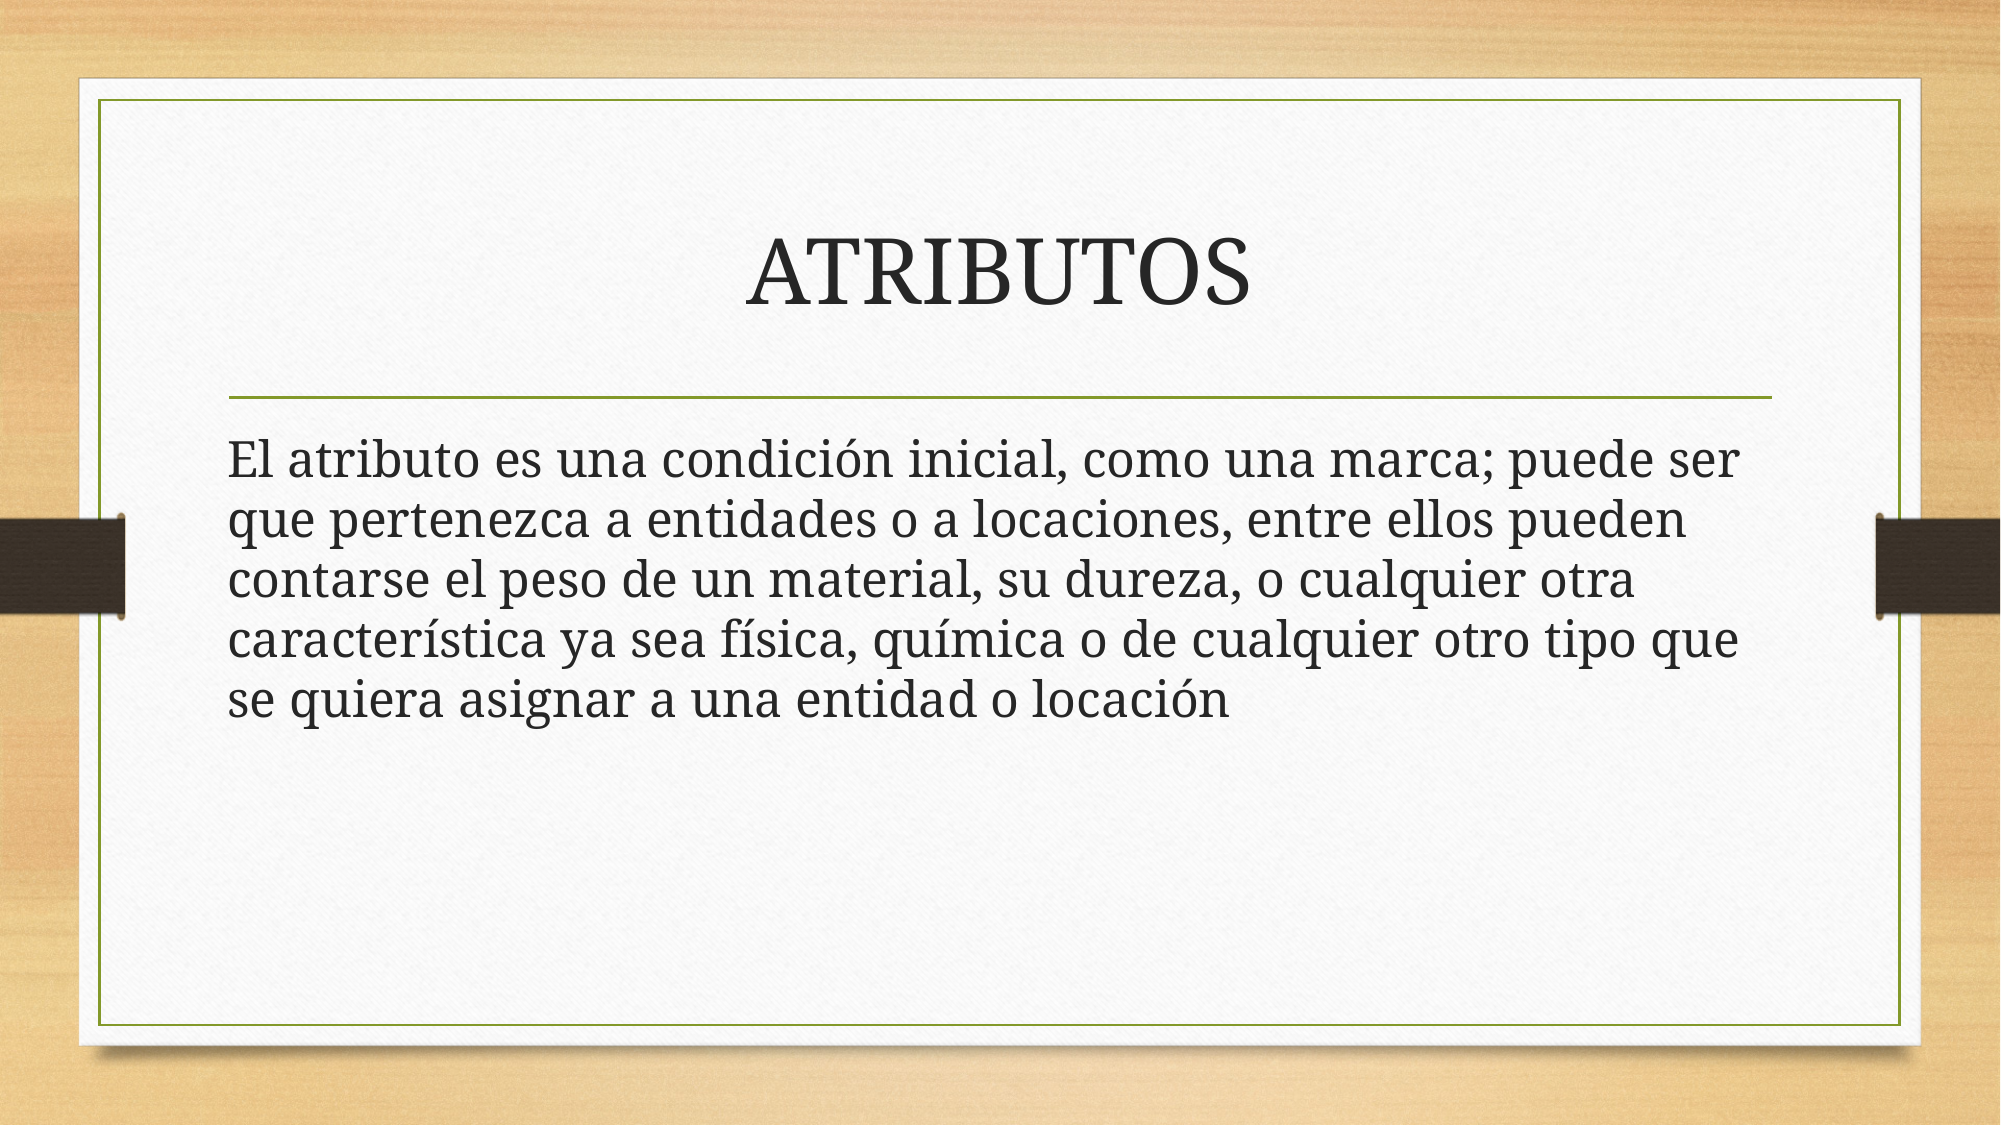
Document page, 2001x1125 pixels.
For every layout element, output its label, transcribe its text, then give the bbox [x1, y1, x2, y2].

list El atributo es una condición inicial, como una marca; puede ser que pertenezca a entidades o a locaciones, entre ellos pueden contarse el peso de un material, su dureza, o cualquier otra característica ya sea física, química o de cualquier otro tipo que se quiera asignar a una entidad o locación [212, 419, 1788, 964]
title ATRIBUTOS [212, 161, 1788, 375]
picture [0, 0, 2001, 1125]
